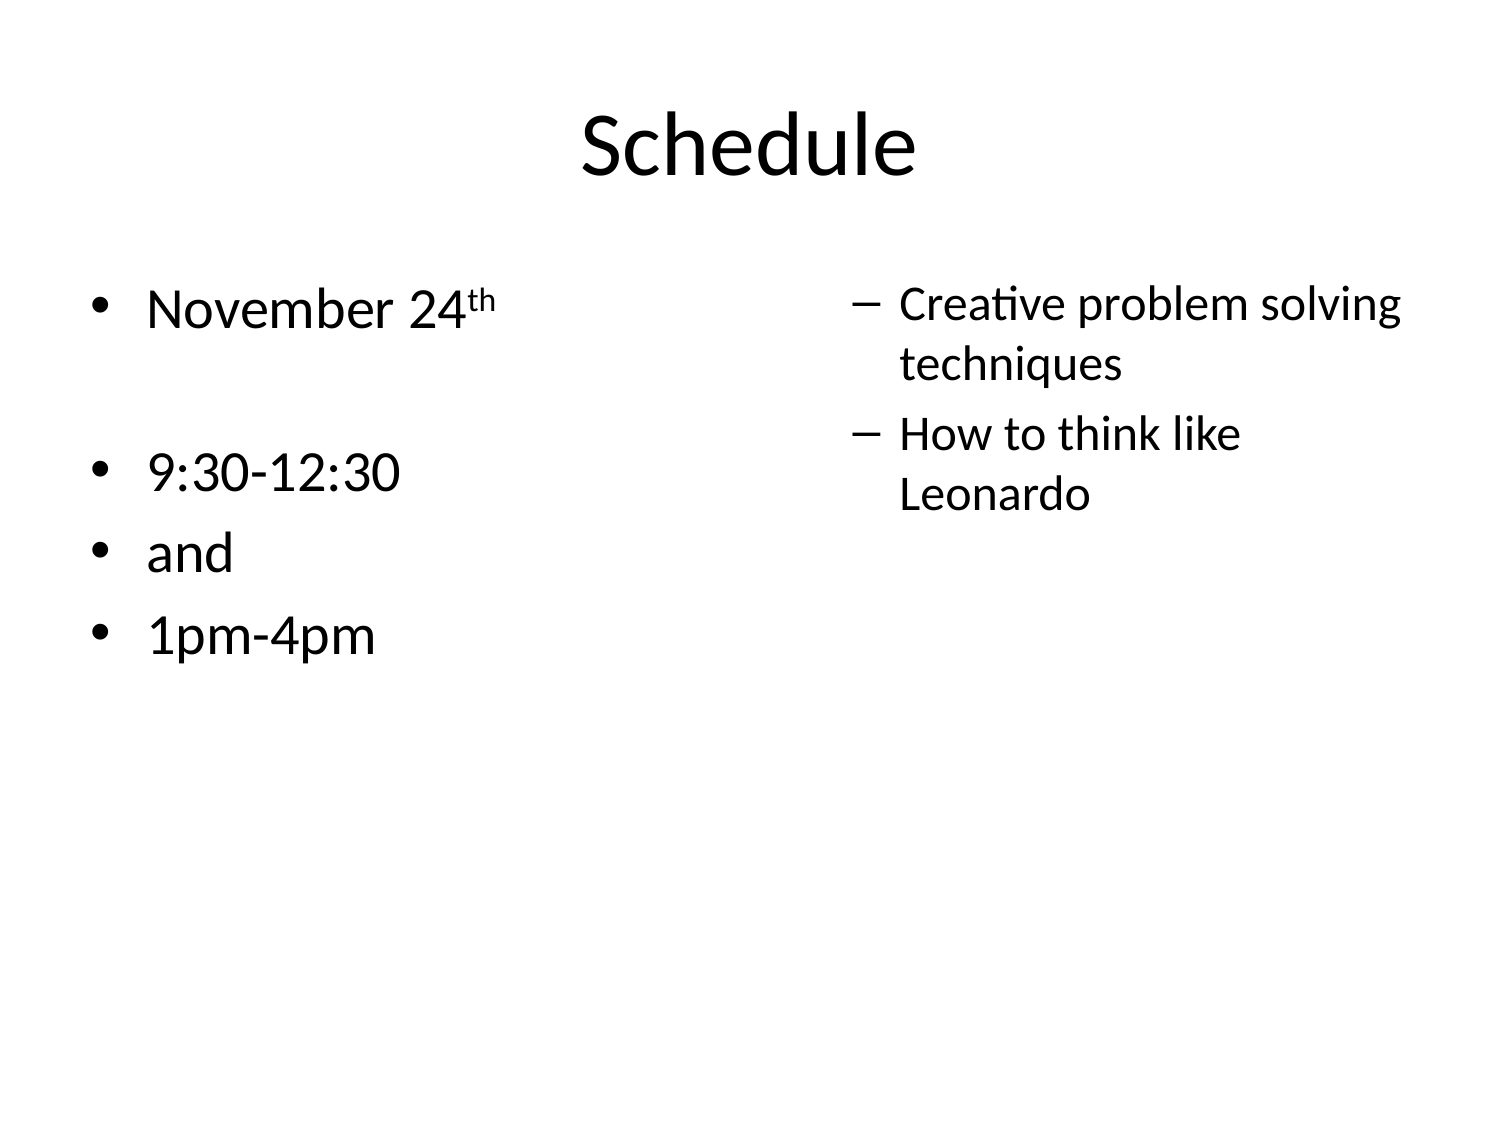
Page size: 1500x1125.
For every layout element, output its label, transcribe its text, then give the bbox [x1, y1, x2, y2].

title Schedule [75, 45, 1425, 233]
list Creative problem solving techniques How to think like Leonardo [762, 262, 1425, 1005]
list November 24th 9:30-12:30 and 1pm-4pm [75, 262, 738, 1005]
